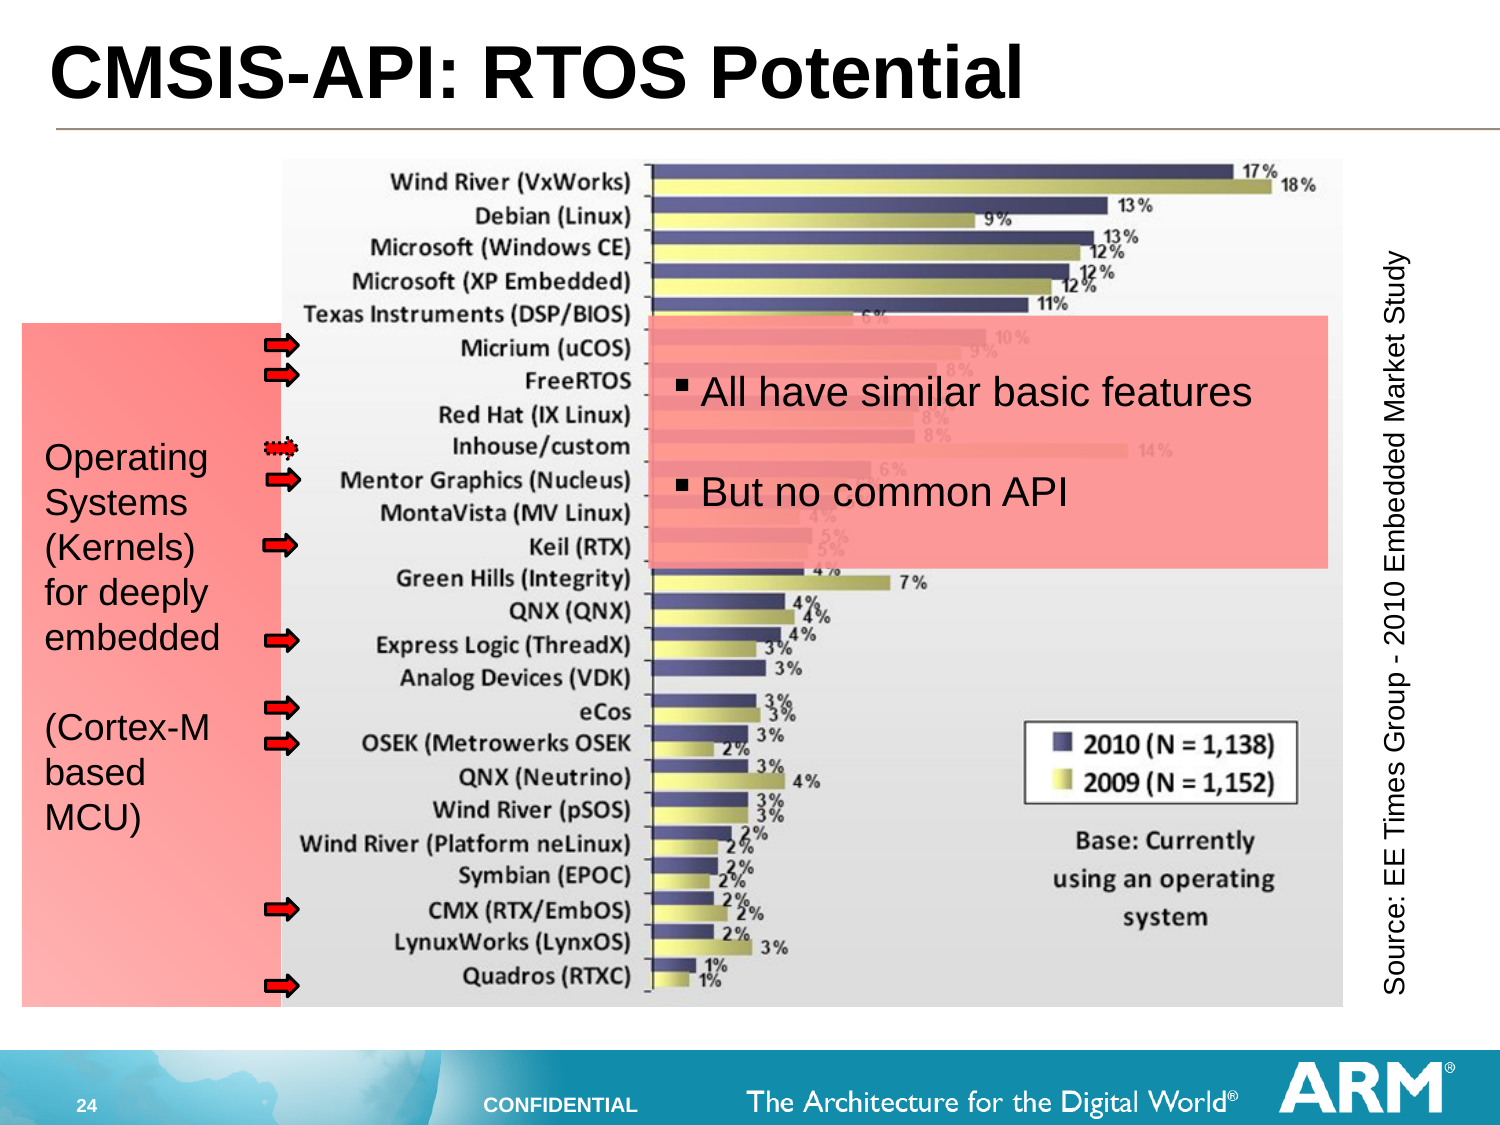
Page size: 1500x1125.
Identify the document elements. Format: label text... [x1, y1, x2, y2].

text_box [265, 980, 277, 992]
text_box [265, 635, 277, 647]
text_box [265, 369, 277, 381]
text_box Source: EE Times Group - 2010 Embedded Market Study [1367, 170, 1418, 1011]
picture [0, 158, 1500, 1125]
text_box [265, 738, 277, 750]
text_box Operating Systems (Kernels) for deeply embedded (Cortex-M based MCU) [29, 425, 241, 846]
title CMSIS-API: RTOS Potential [33, 0, 1500, 138]
text_box [265, 339, 277, 351]
text_box [21, 323, 277, 1007]
text_box [265, 442, 277, 454]
text_box [263, 539, 277, 551]
text_box [267, 474, 277, 486]
text_box [265, 702, 277, 714]
text_box [265, 903, 277, 915]
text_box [648, 315, 1335, 646]
